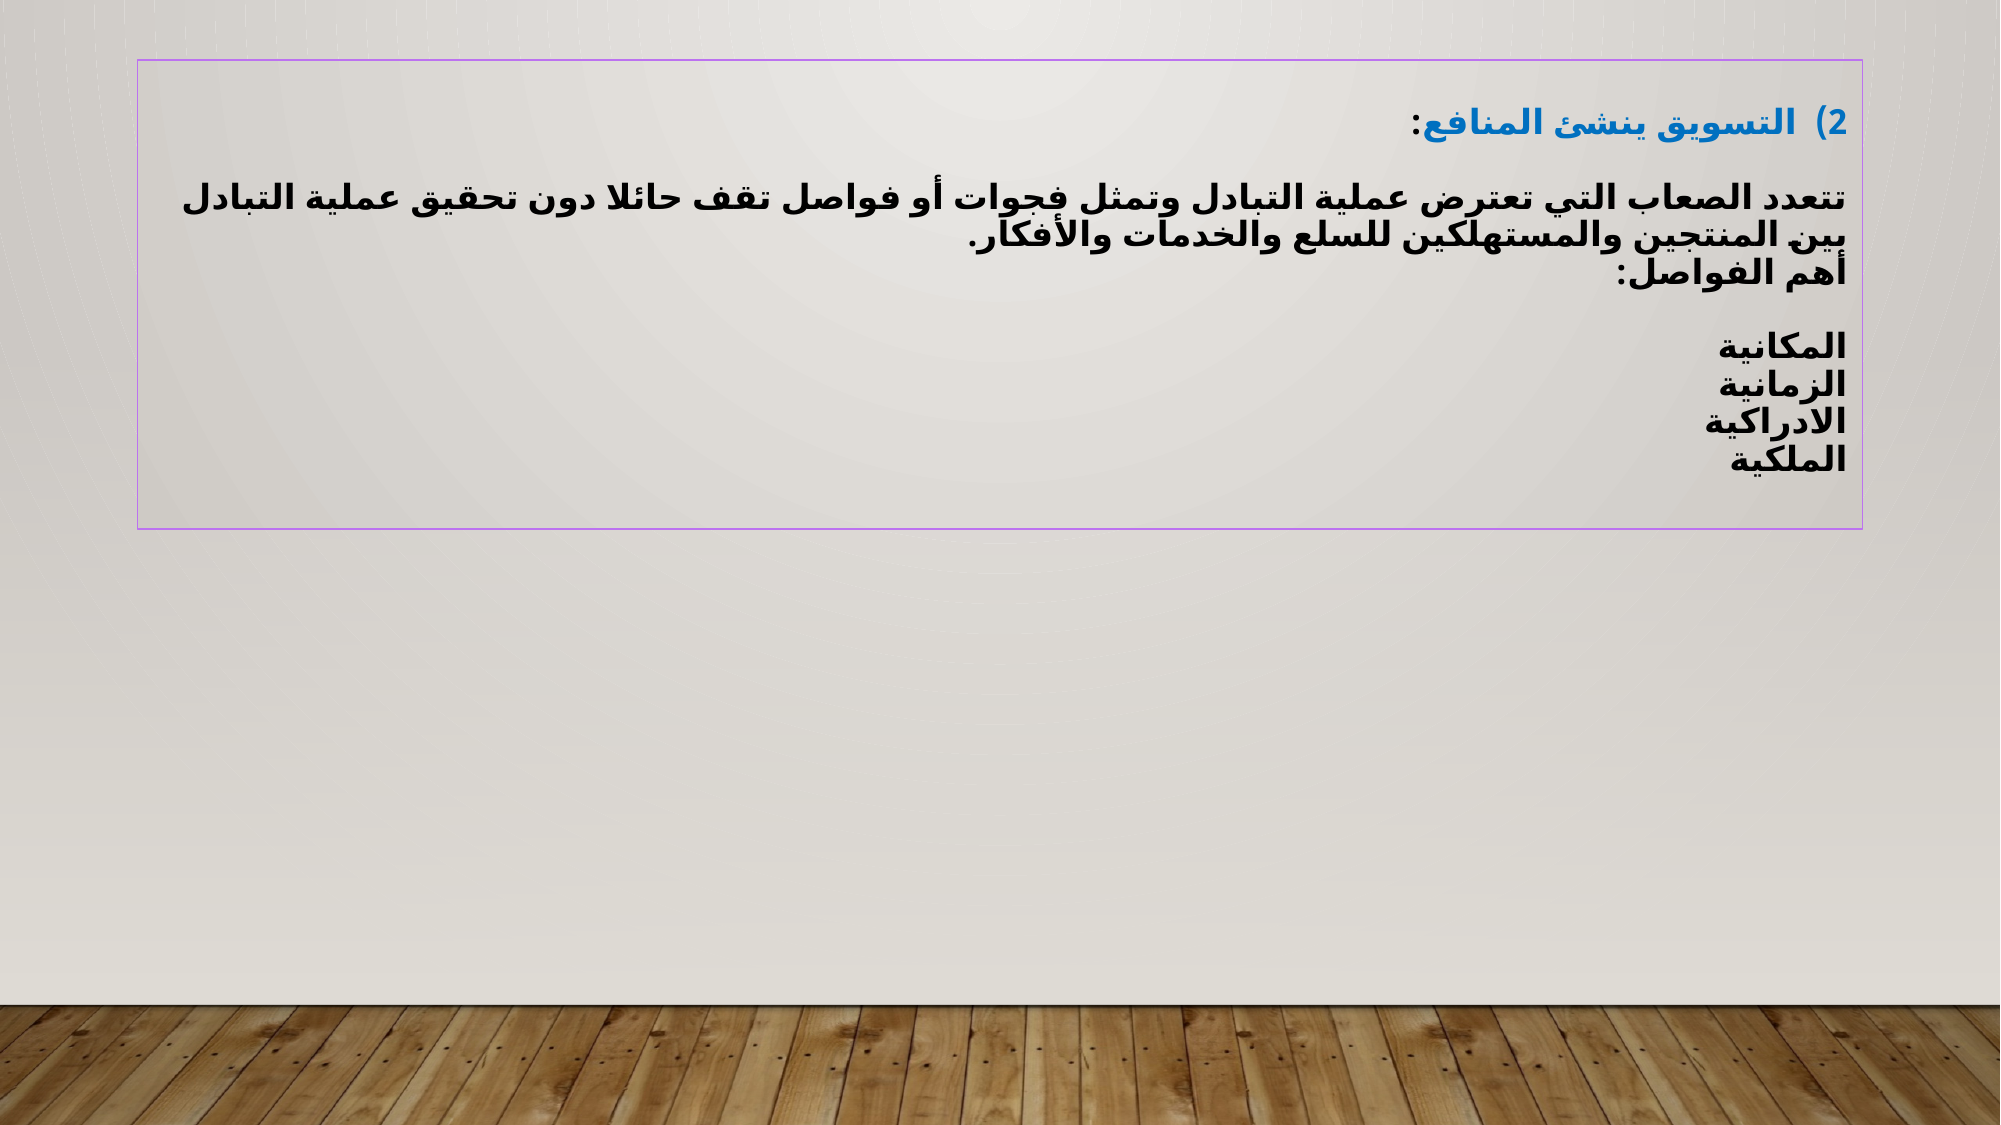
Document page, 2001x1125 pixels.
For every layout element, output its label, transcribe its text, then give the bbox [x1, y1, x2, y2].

picture [0, 1005, 2000, 1125]
title 2) التسويق ينشئ المنافع: تتعدد الصعاب التي تعترض عملية التبادل وتمثل فجوات أو فواصل تقف حائلا دون تحقيق عملية التبادل بين المنتجين والمستهلكين للسلع والخدمات والأفكار. أهم الفواصل: المكانية الزمانية الادراكية الملكية [137, 59, 1863, 530]
